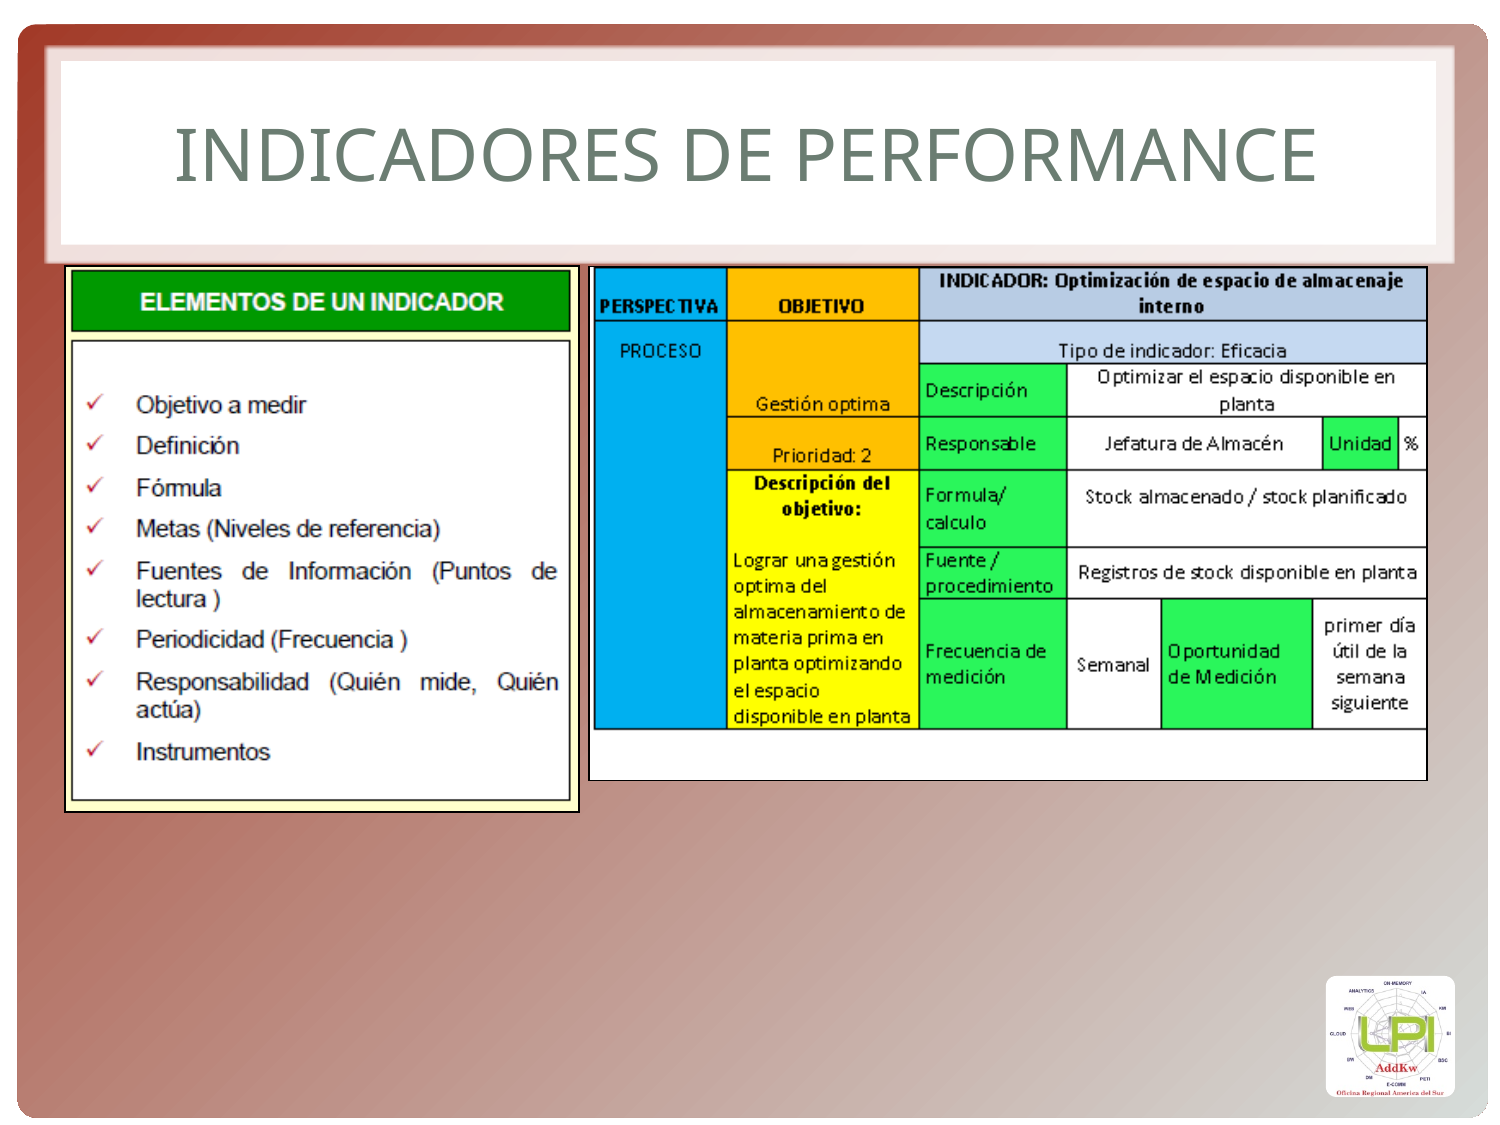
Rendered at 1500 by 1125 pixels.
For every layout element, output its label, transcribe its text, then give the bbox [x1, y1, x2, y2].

picture [1325, 975, 1455, 1097]
title Indicadores de performance [69, 66, 1425, 238]
picture [589, 266, 1427, 780]
picture [65, 266, 579, 811]
